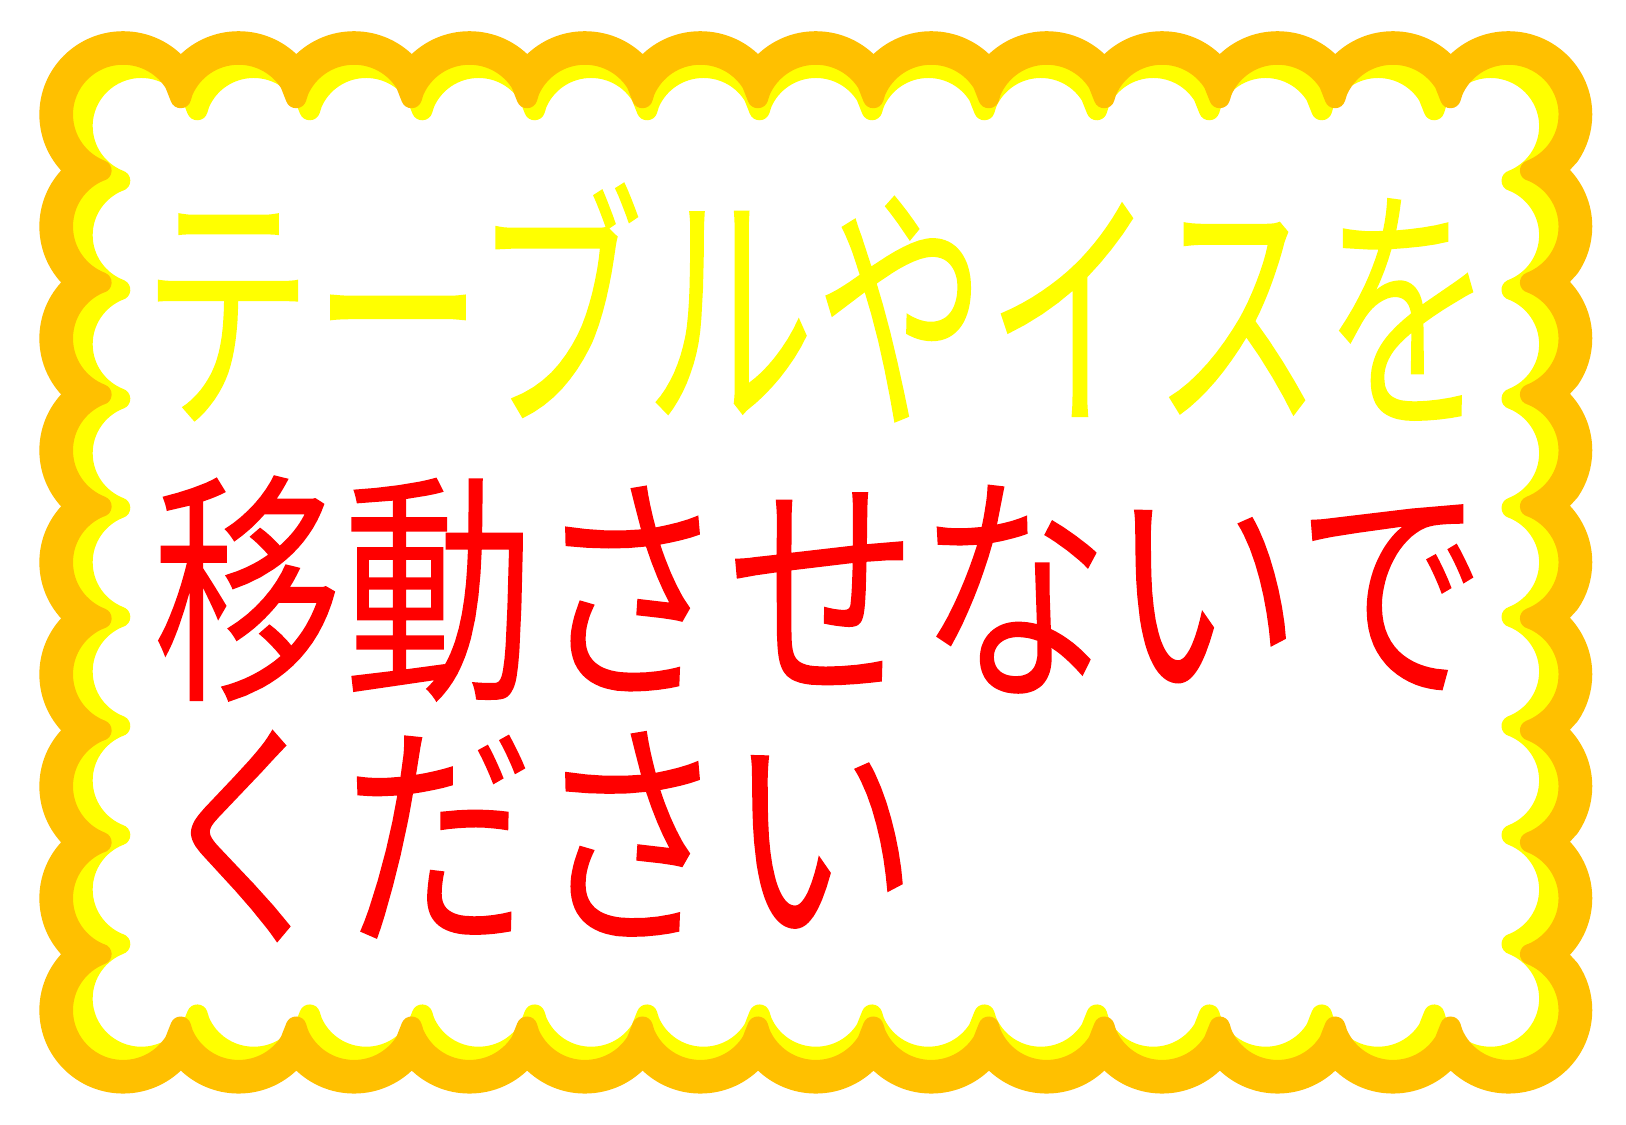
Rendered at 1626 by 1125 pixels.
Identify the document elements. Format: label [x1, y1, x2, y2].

text_box [294, 0, 1337, 1125]
